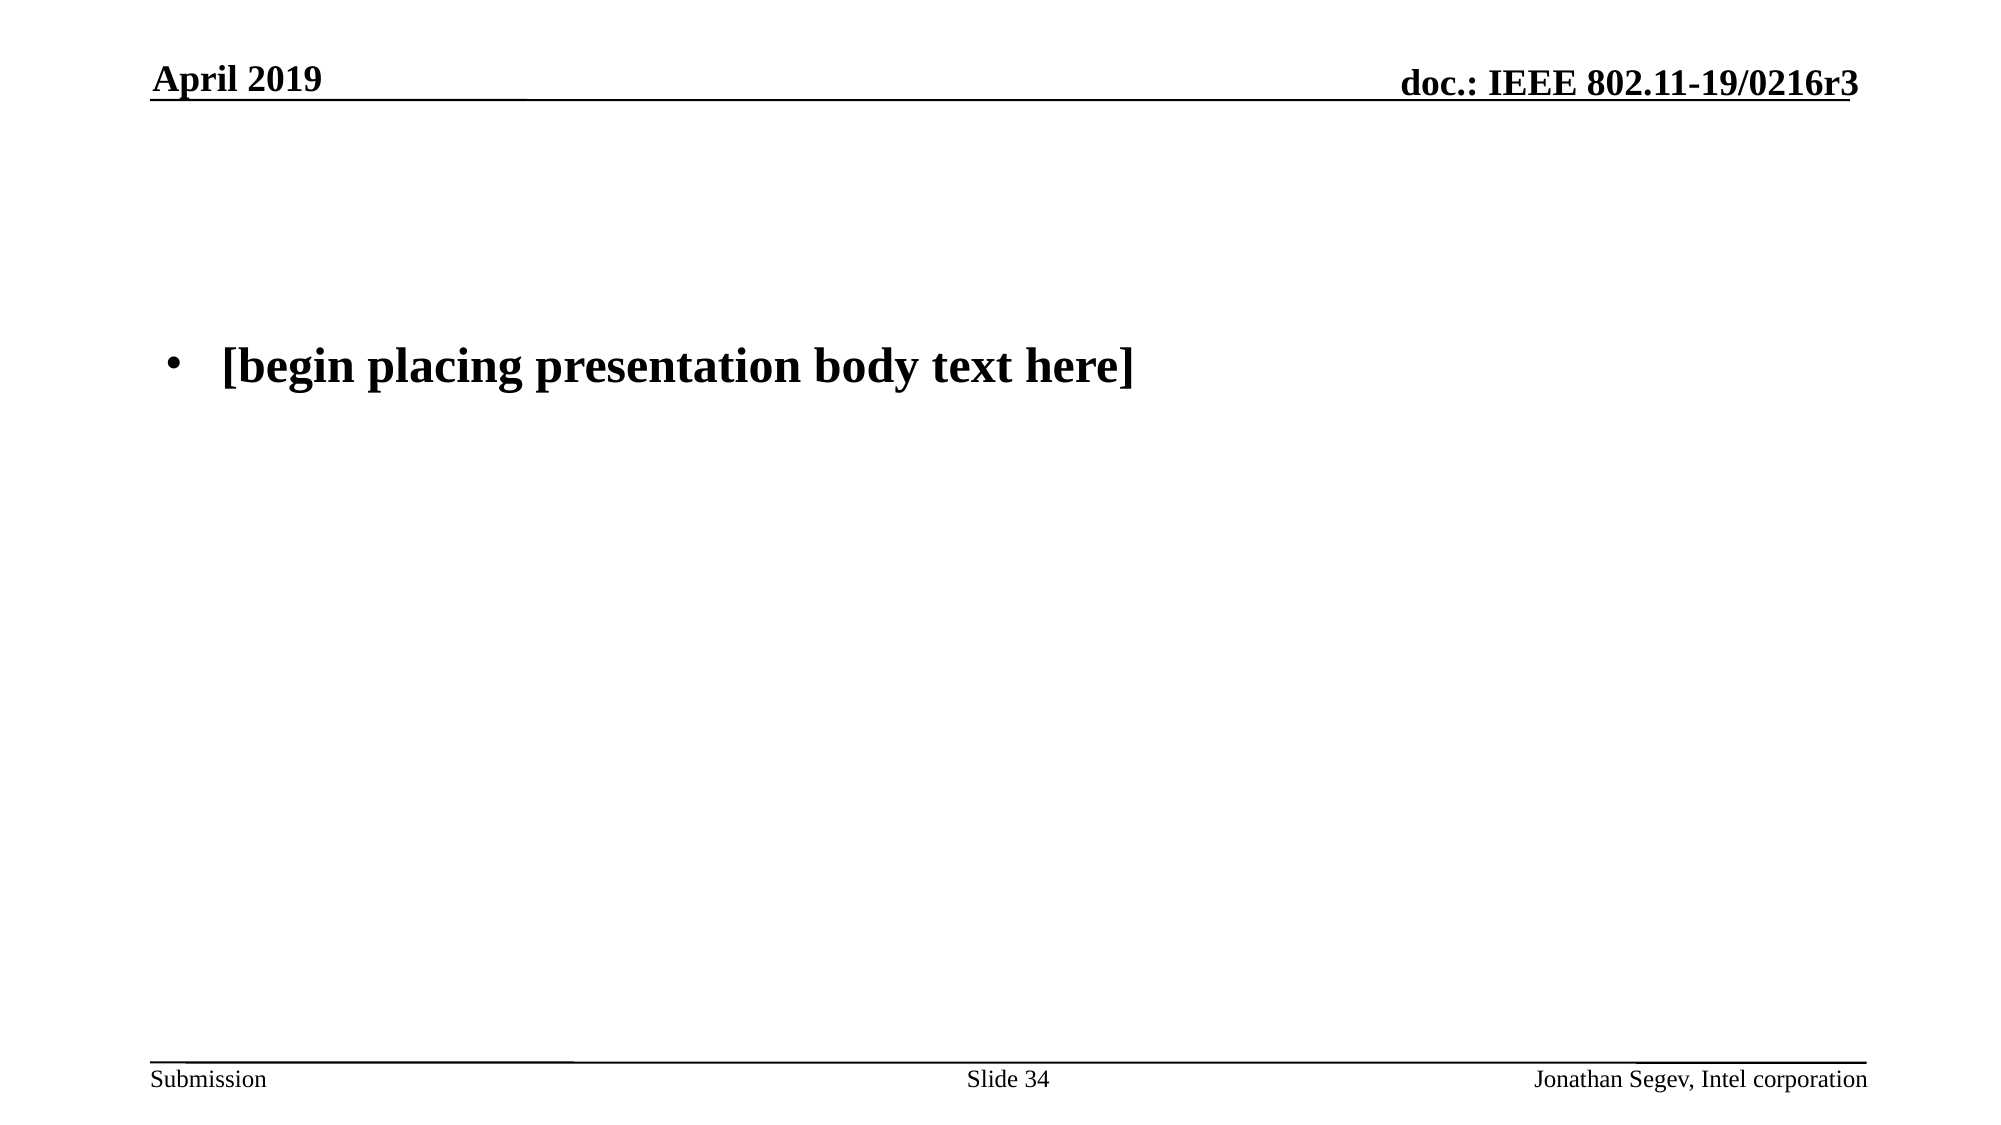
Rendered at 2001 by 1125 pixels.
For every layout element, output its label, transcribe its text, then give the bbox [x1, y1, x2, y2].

footer Jonathan Segev, Intel corporation [1171, 1061, 1869, 1093]
slide_number Slide 34 [950, 1061, 1067, 1123]
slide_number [152, 54, 563, 100]
list [begin placing presentation body text here] [149, 324, 1850, 1000]
